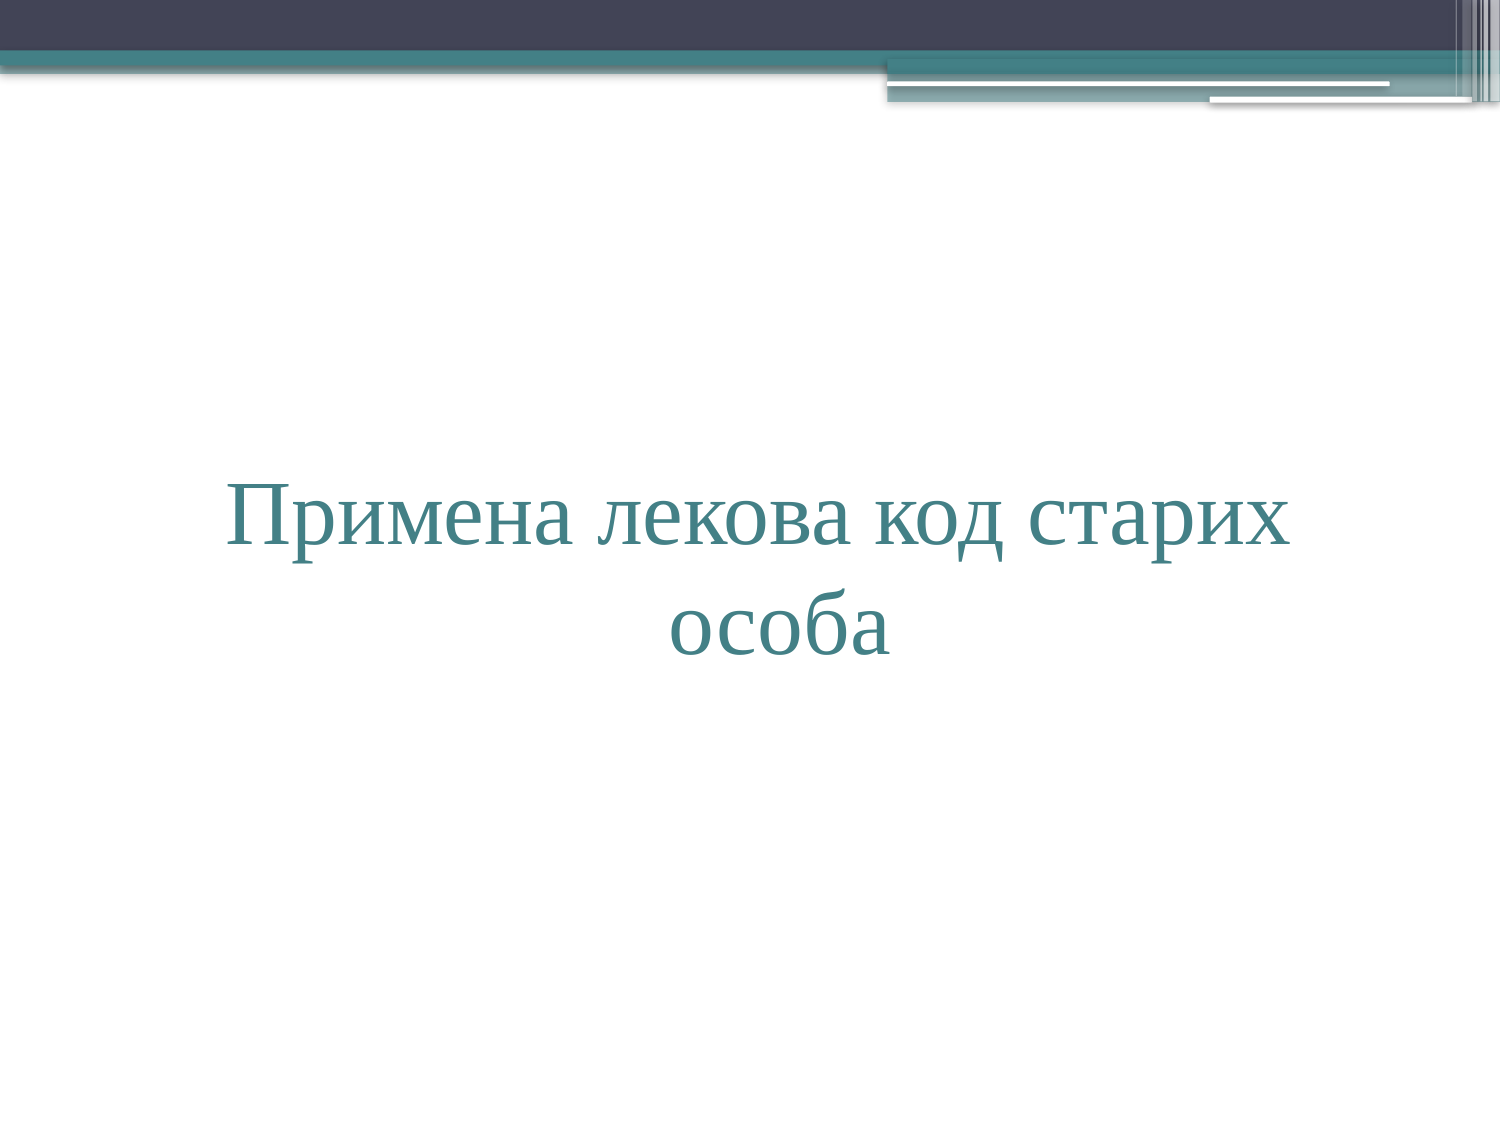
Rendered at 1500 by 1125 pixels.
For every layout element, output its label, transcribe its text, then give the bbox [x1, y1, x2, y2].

list Примена лекова код старих особа [74, 368, 1426, 1079]
